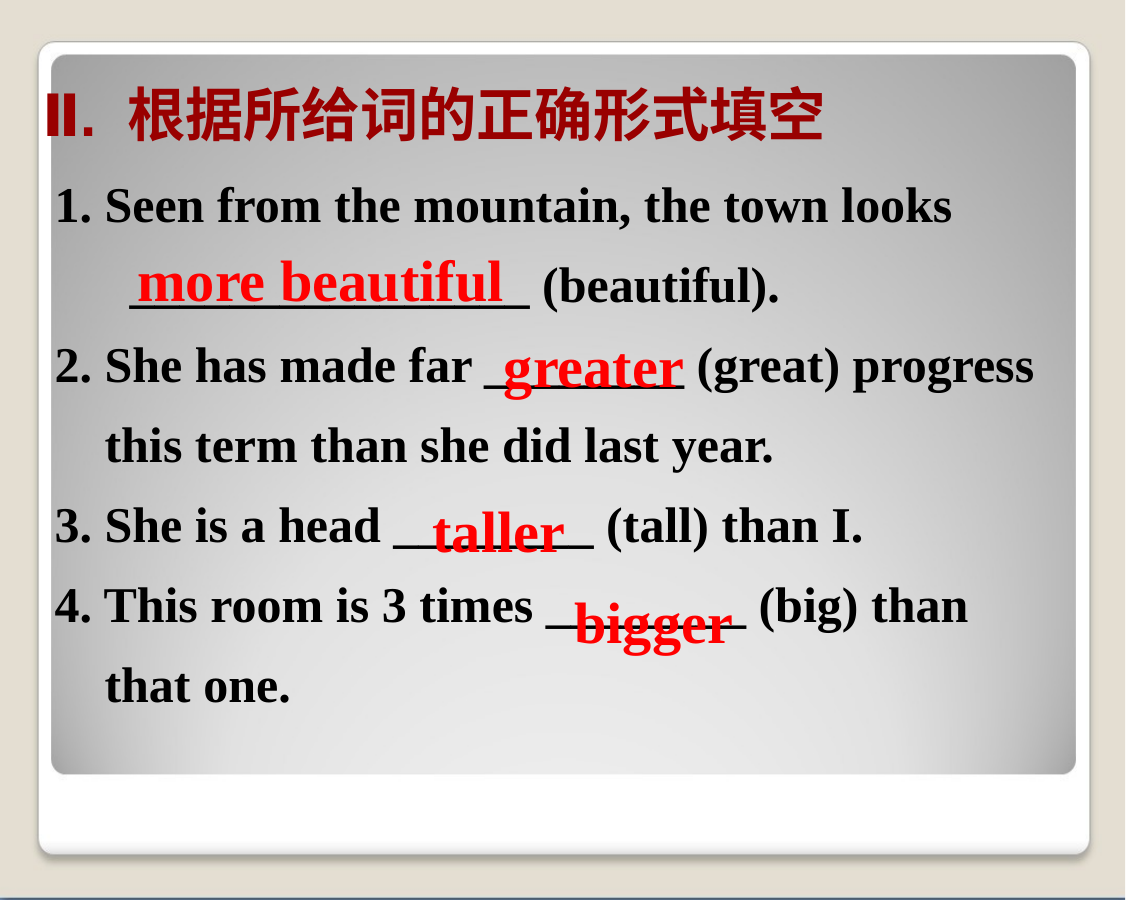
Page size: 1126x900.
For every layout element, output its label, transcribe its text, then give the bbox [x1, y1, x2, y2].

text_box greater [492, 323, 696, 405]
picture [0, 0, 1126, 900]
text_box bigger [562, 579, 745, 662]
list 1. Seen from the mountain, the town looks ________________ (beautiful). 2. She has made far ________ (great) progress this term than she did last year. 3. She is a head ________ (tall) than I. 4. This room is 3 times ________ (big) than that one. [42, 166, 1068, 769]
text_box taller [420, 488, 577, 571]
text_box more beautiful [125, 237, 516, 320]
text_box Ⅱ. 根据所给词的正确形式填空 [30, 72, 891, 154]
